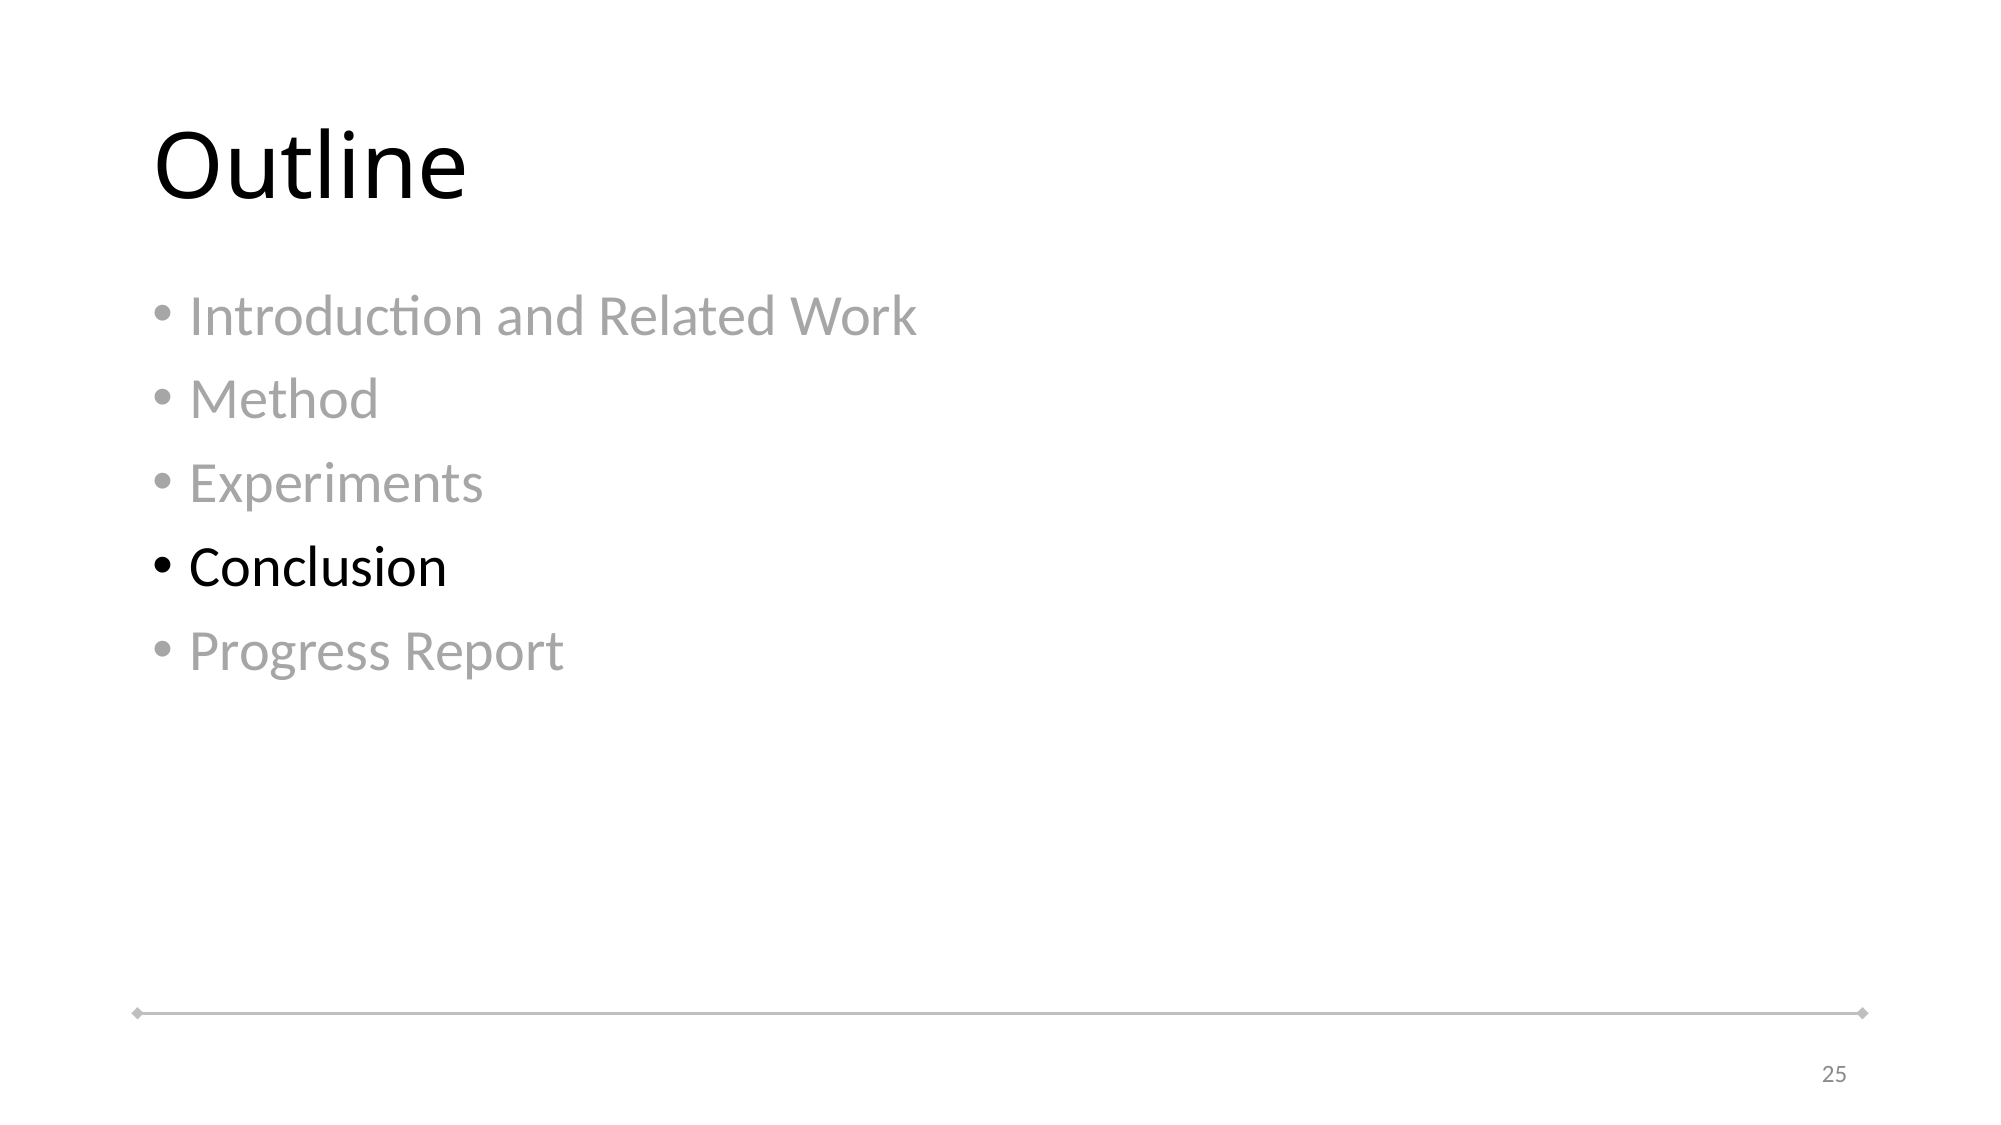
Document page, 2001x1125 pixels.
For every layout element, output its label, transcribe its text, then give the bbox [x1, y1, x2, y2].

title Outline [137, 59, 1863, 277]
list Introduction and Related Work Method Experiments Conclusion Progress Report [137, 277, 1863, 1012]
slide_number 25 [1412, 1042, 1863, 1103]
